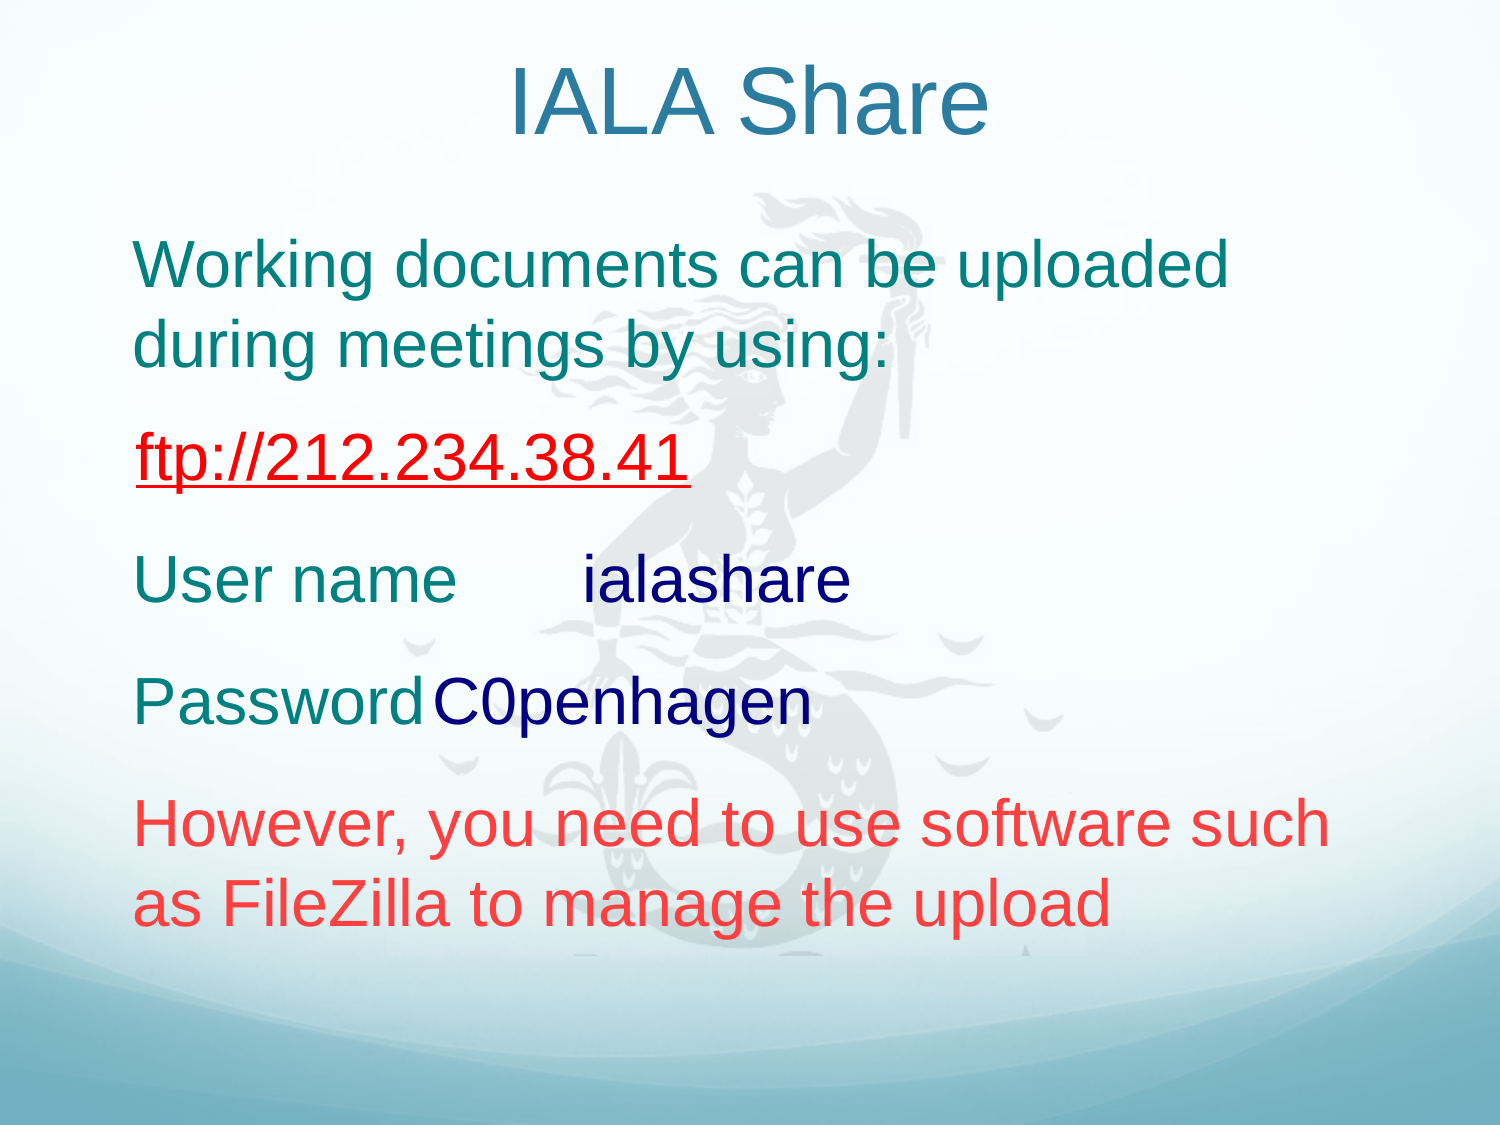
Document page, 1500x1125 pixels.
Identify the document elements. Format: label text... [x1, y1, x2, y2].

title IALA Share [90, 17, 1410, 162]
list Working documents can be uploaded during meetings by using: ftp://212.234.38.41 User name ialashare Password C0penhagen However, you need to use software such as FileZilla to manage the upload [90, 213, 1410, 1030]
